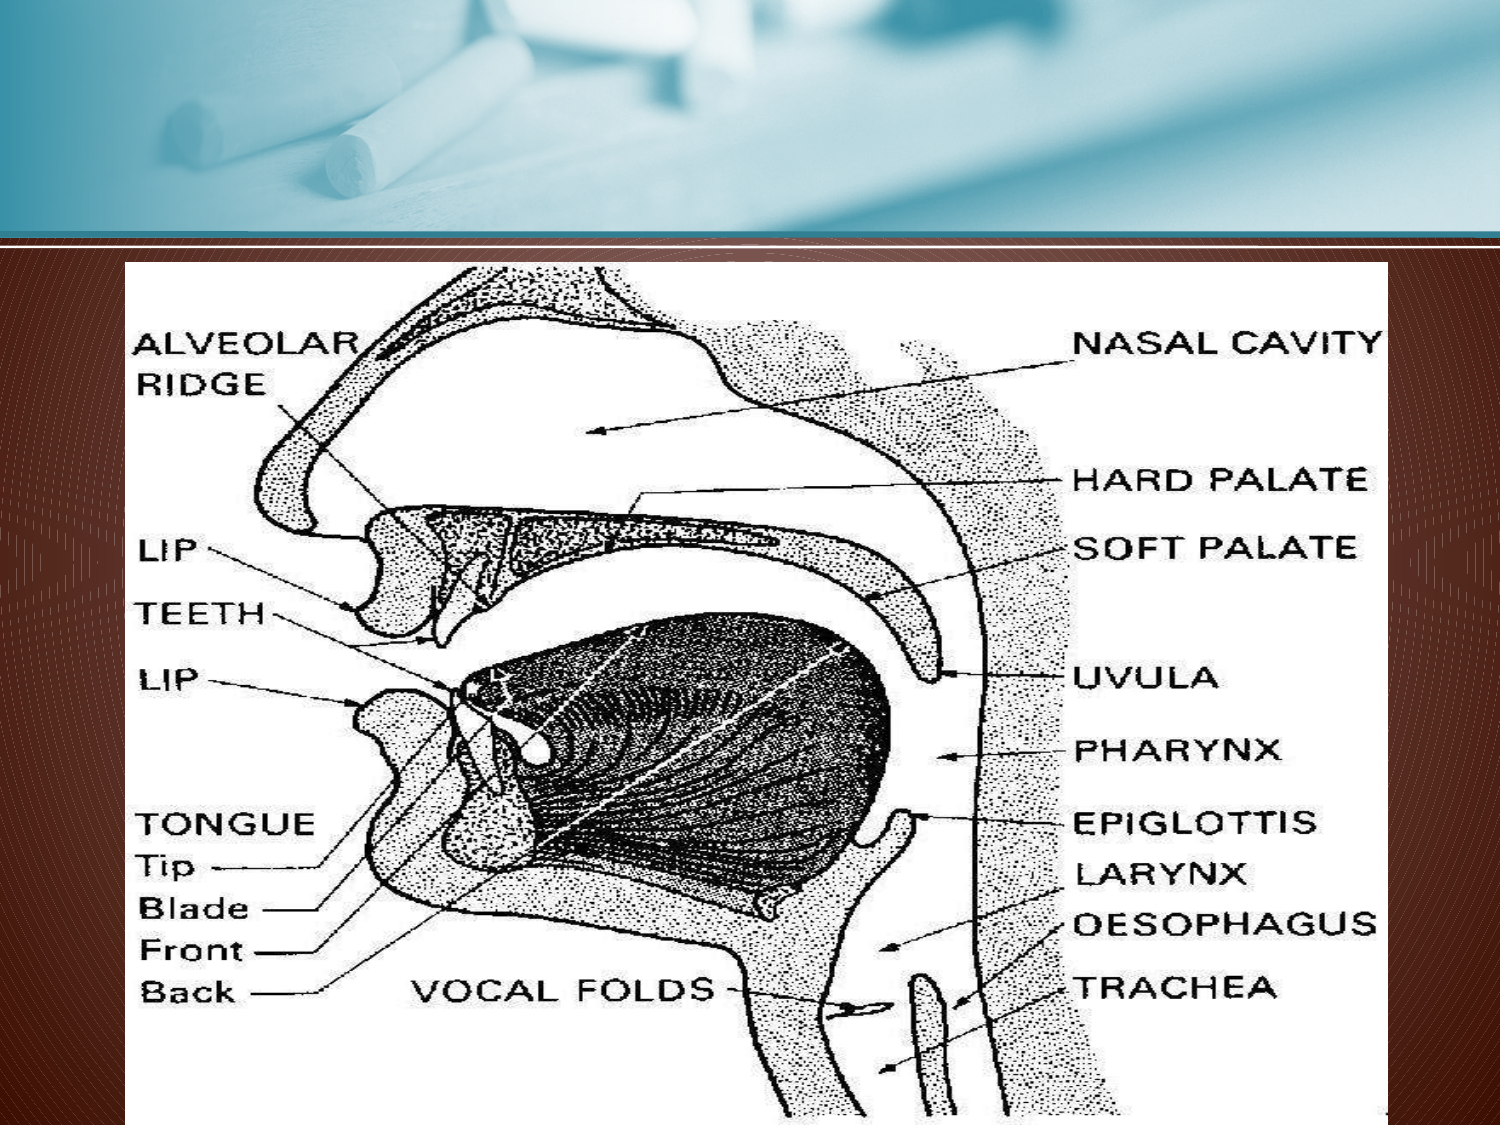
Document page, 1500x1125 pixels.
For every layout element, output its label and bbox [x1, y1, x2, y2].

picture [124, 262, 1388, 1125]
